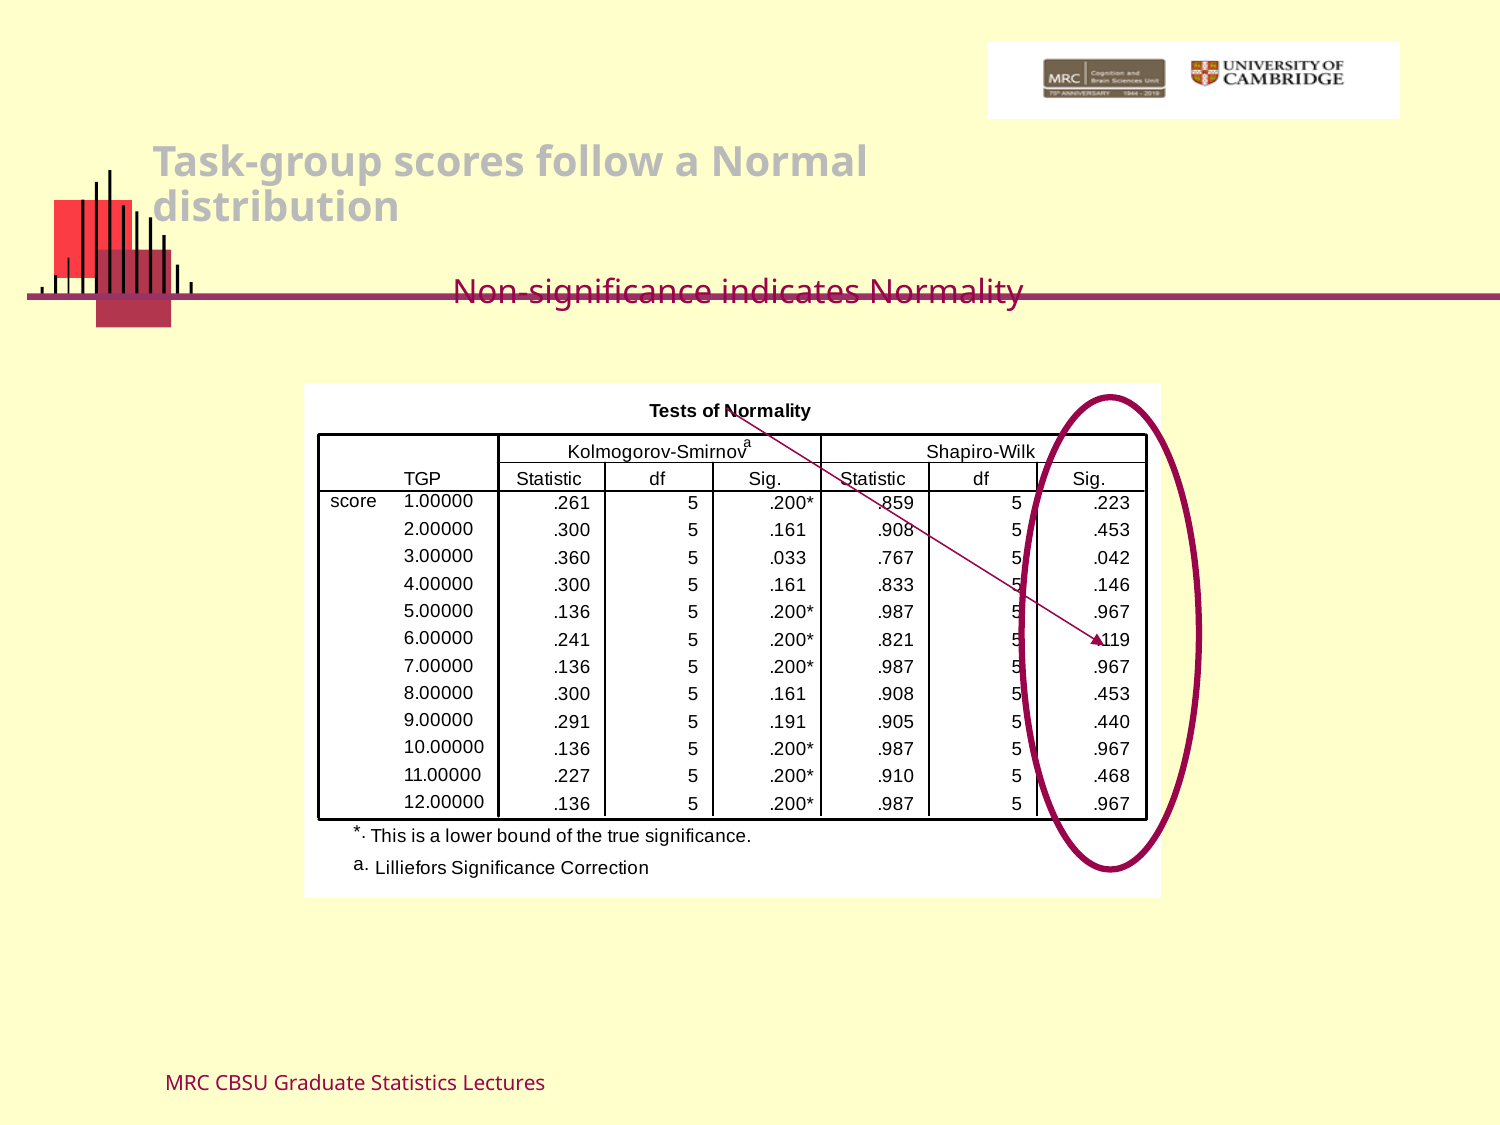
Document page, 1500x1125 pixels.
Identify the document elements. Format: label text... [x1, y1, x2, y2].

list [304, 382, 1196, 918]
footer MRC CBSU Graduate Statistics Lectures [149, 1062, 988, 1101]
text_box Non-significance indicates Normality [437, 262, 1150, 318]
picture [987, 42, 1400, 119]
title Task-group scores follow a Normal distribution [137, 137, 988, 233]
